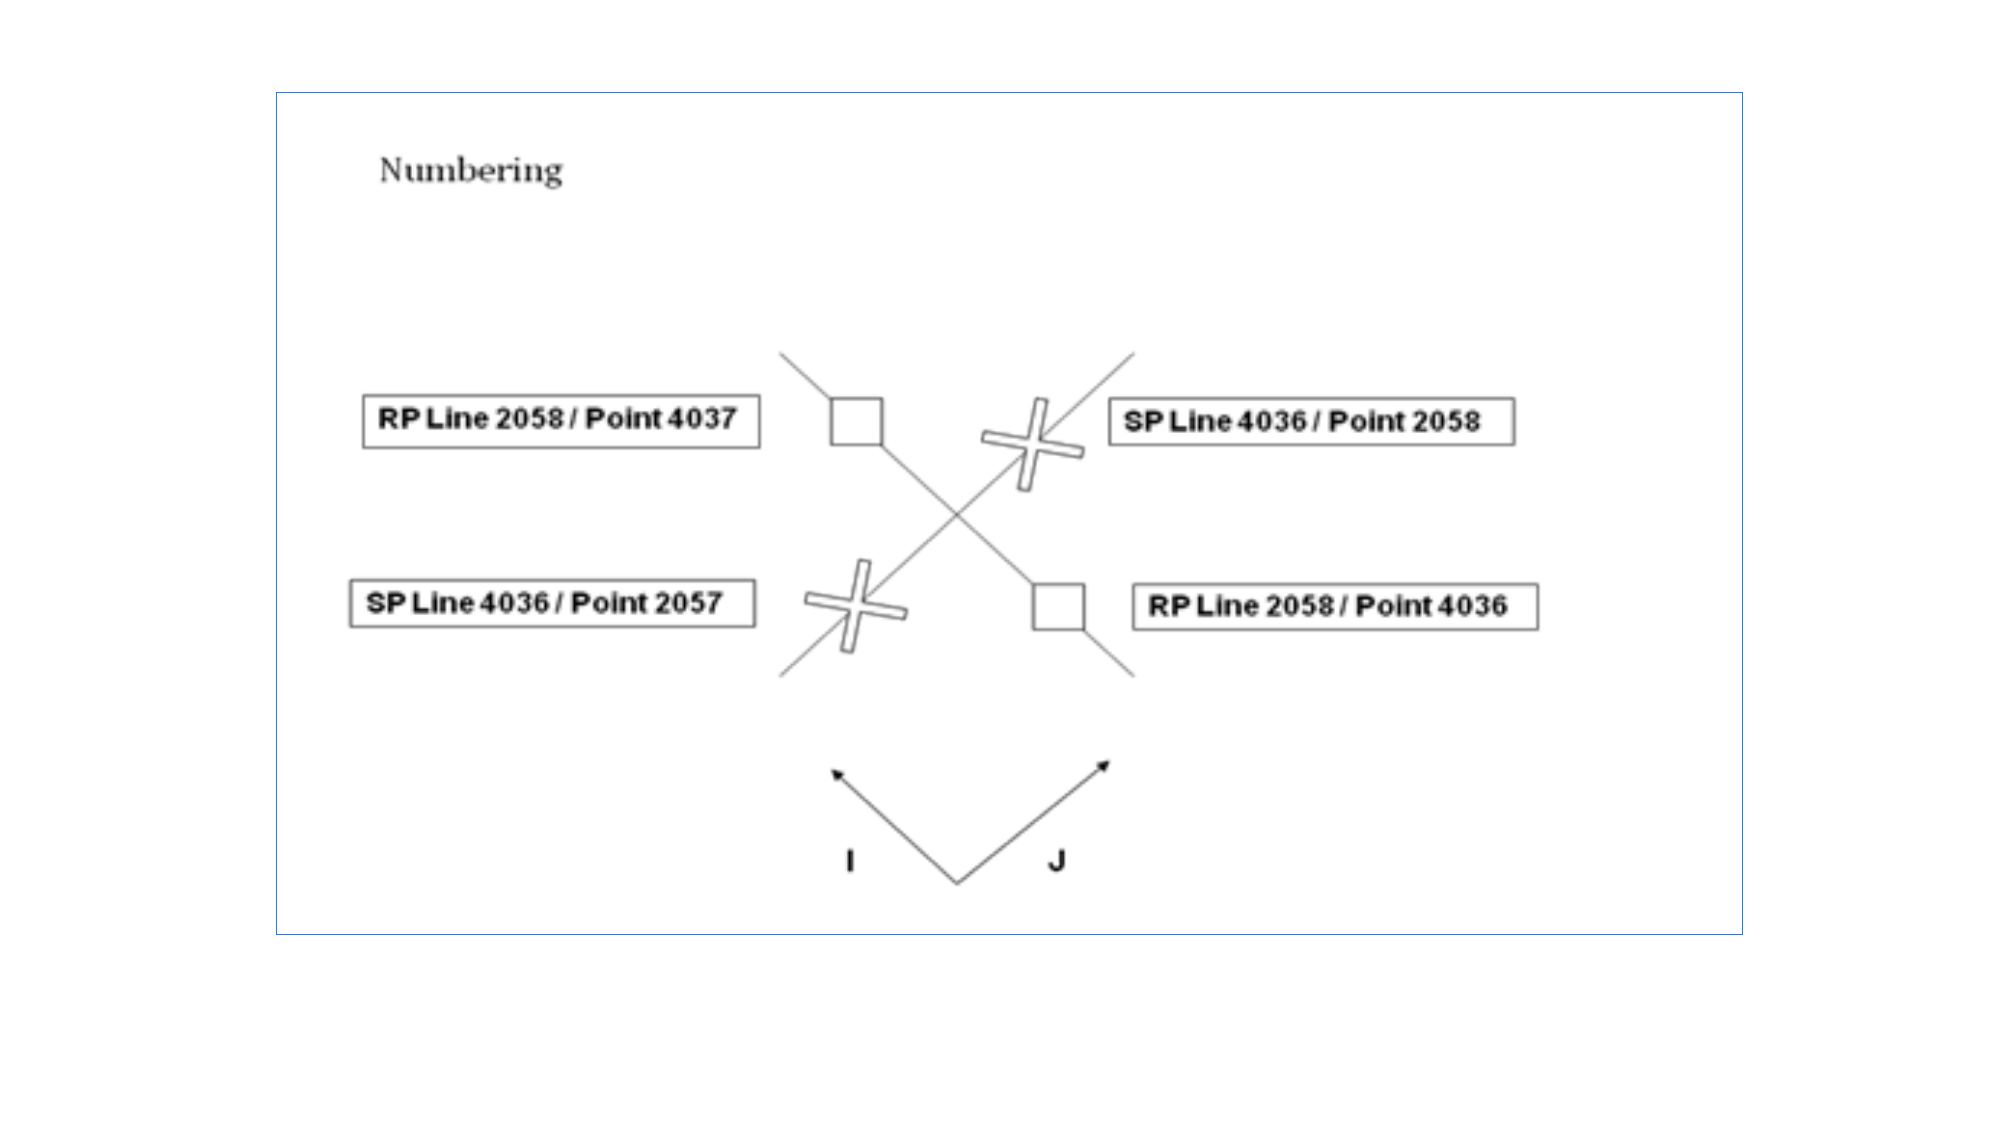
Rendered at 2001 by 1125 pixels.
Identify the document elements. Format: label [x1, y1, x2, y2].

picture [276, 92, 1743, 935]
